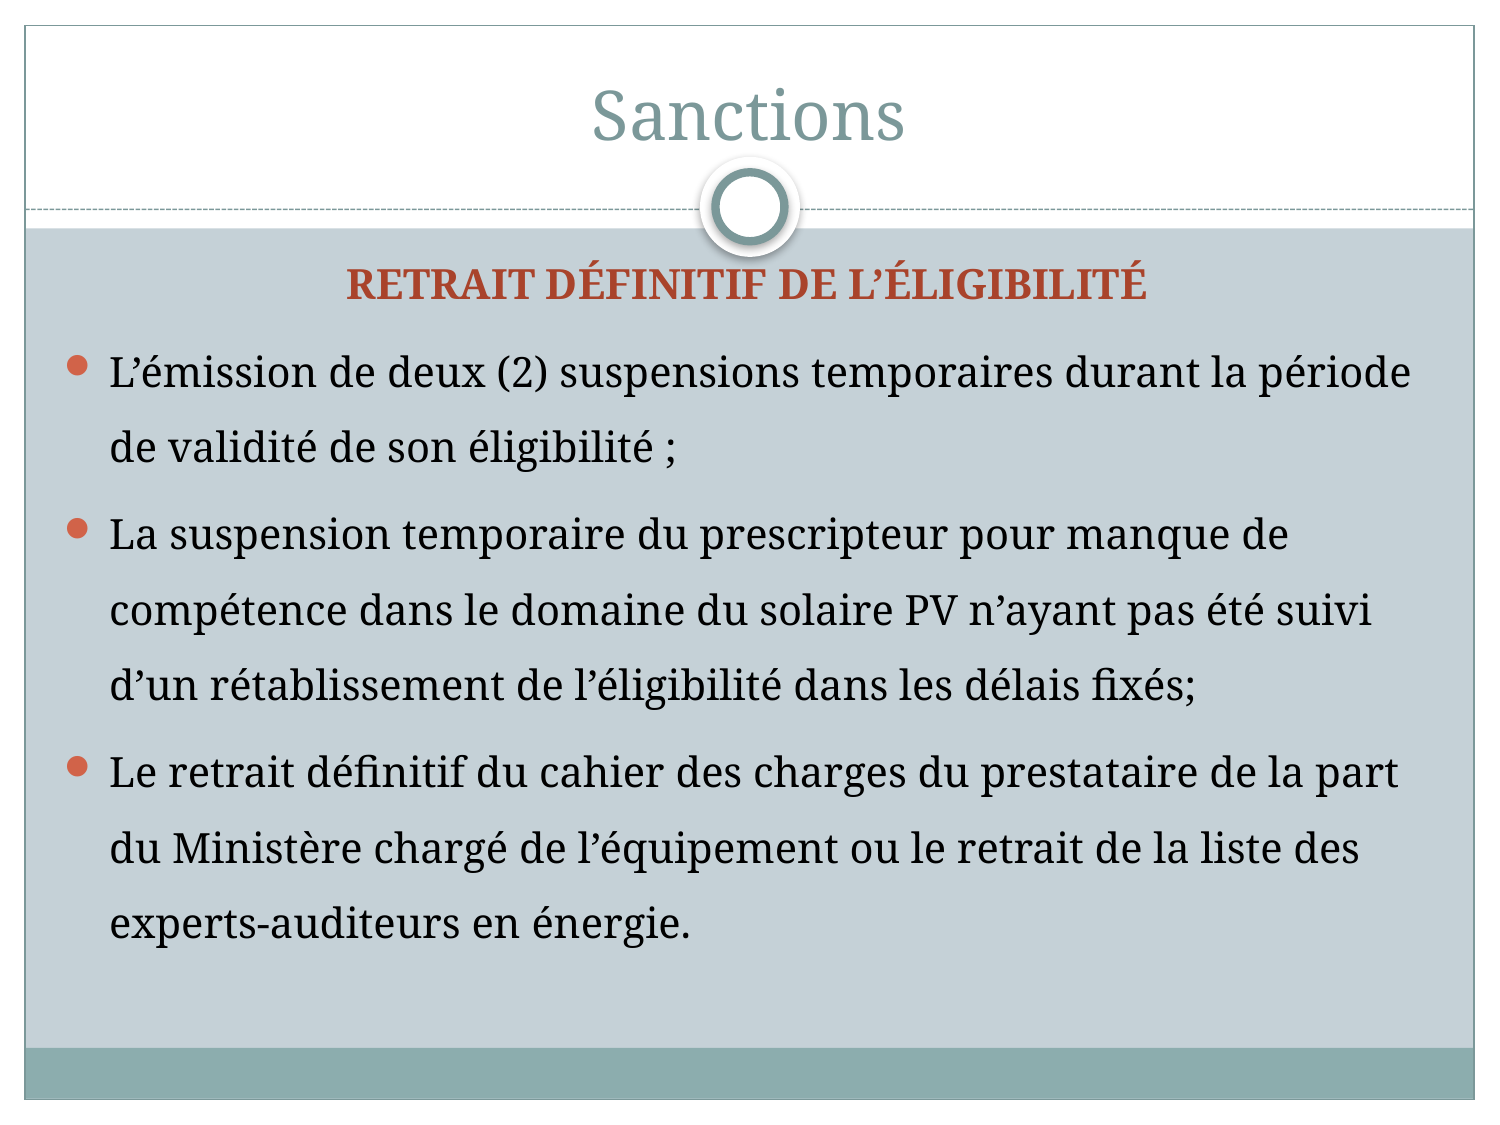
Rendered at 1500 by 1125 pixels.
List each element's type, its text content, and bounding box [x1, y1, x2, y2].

title Sanctions [49, 37, 1450, 162]
list Retrait définitif de l’éligibilité L’émission de deux (2) suspensions temporaires durant la période de validité de son éligibilité ; La suspension temporaire du prescripteur pour manque de compétence dans le domaine du solaire PV n’ayant pas été suivi d’un rétablissement de l’éligibilité dans les délais fixés; Le retrait définitif du cahier des charges du prestataire de la part du Ministère chargé de l’équipement ou le retrait de la liste des experts-auditeurs en énergie. [49, 250, 1445, 1001]
